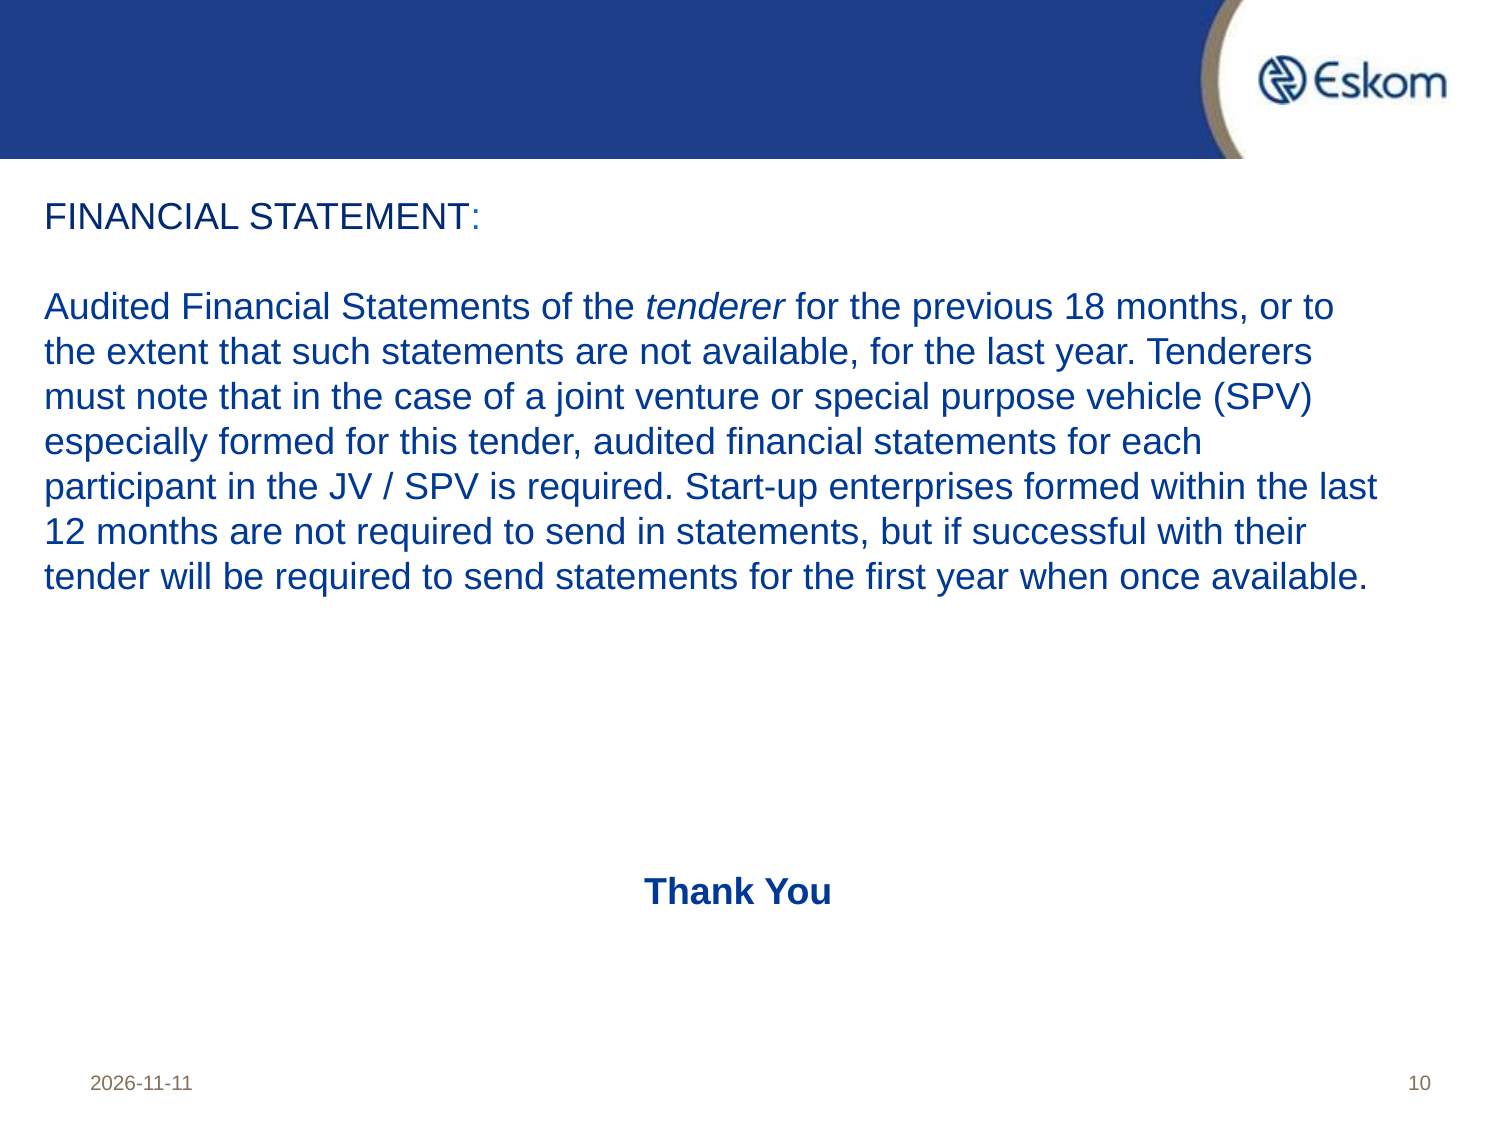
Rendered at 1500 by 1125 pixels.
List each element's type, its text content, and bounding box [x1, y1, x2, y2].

picture [0, 0, 1246, 159]
text_box FINANCIAL STATEMENT: Audited Financial Statements of the tenderer for the previous 18 months, or to the extent that such statements are not available, for the last year. Tenderers must note that in the case of a joint venture or special purpose vehicle (SPV) especially formed for this tender, audited financial statements for each participant in the JV / SPV is required. Start-up enterprises formed within the last 12 months are not required to send in statements, but if successful with their tender will be required to send statements for the first year when once available. Thank You [29, 184, 1400, 965]
picture [1257, 55, 1450, 105]
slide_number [74, 1058, 361, 1103]
slide_number 10 [1174, 1058, 1447, 1103]
